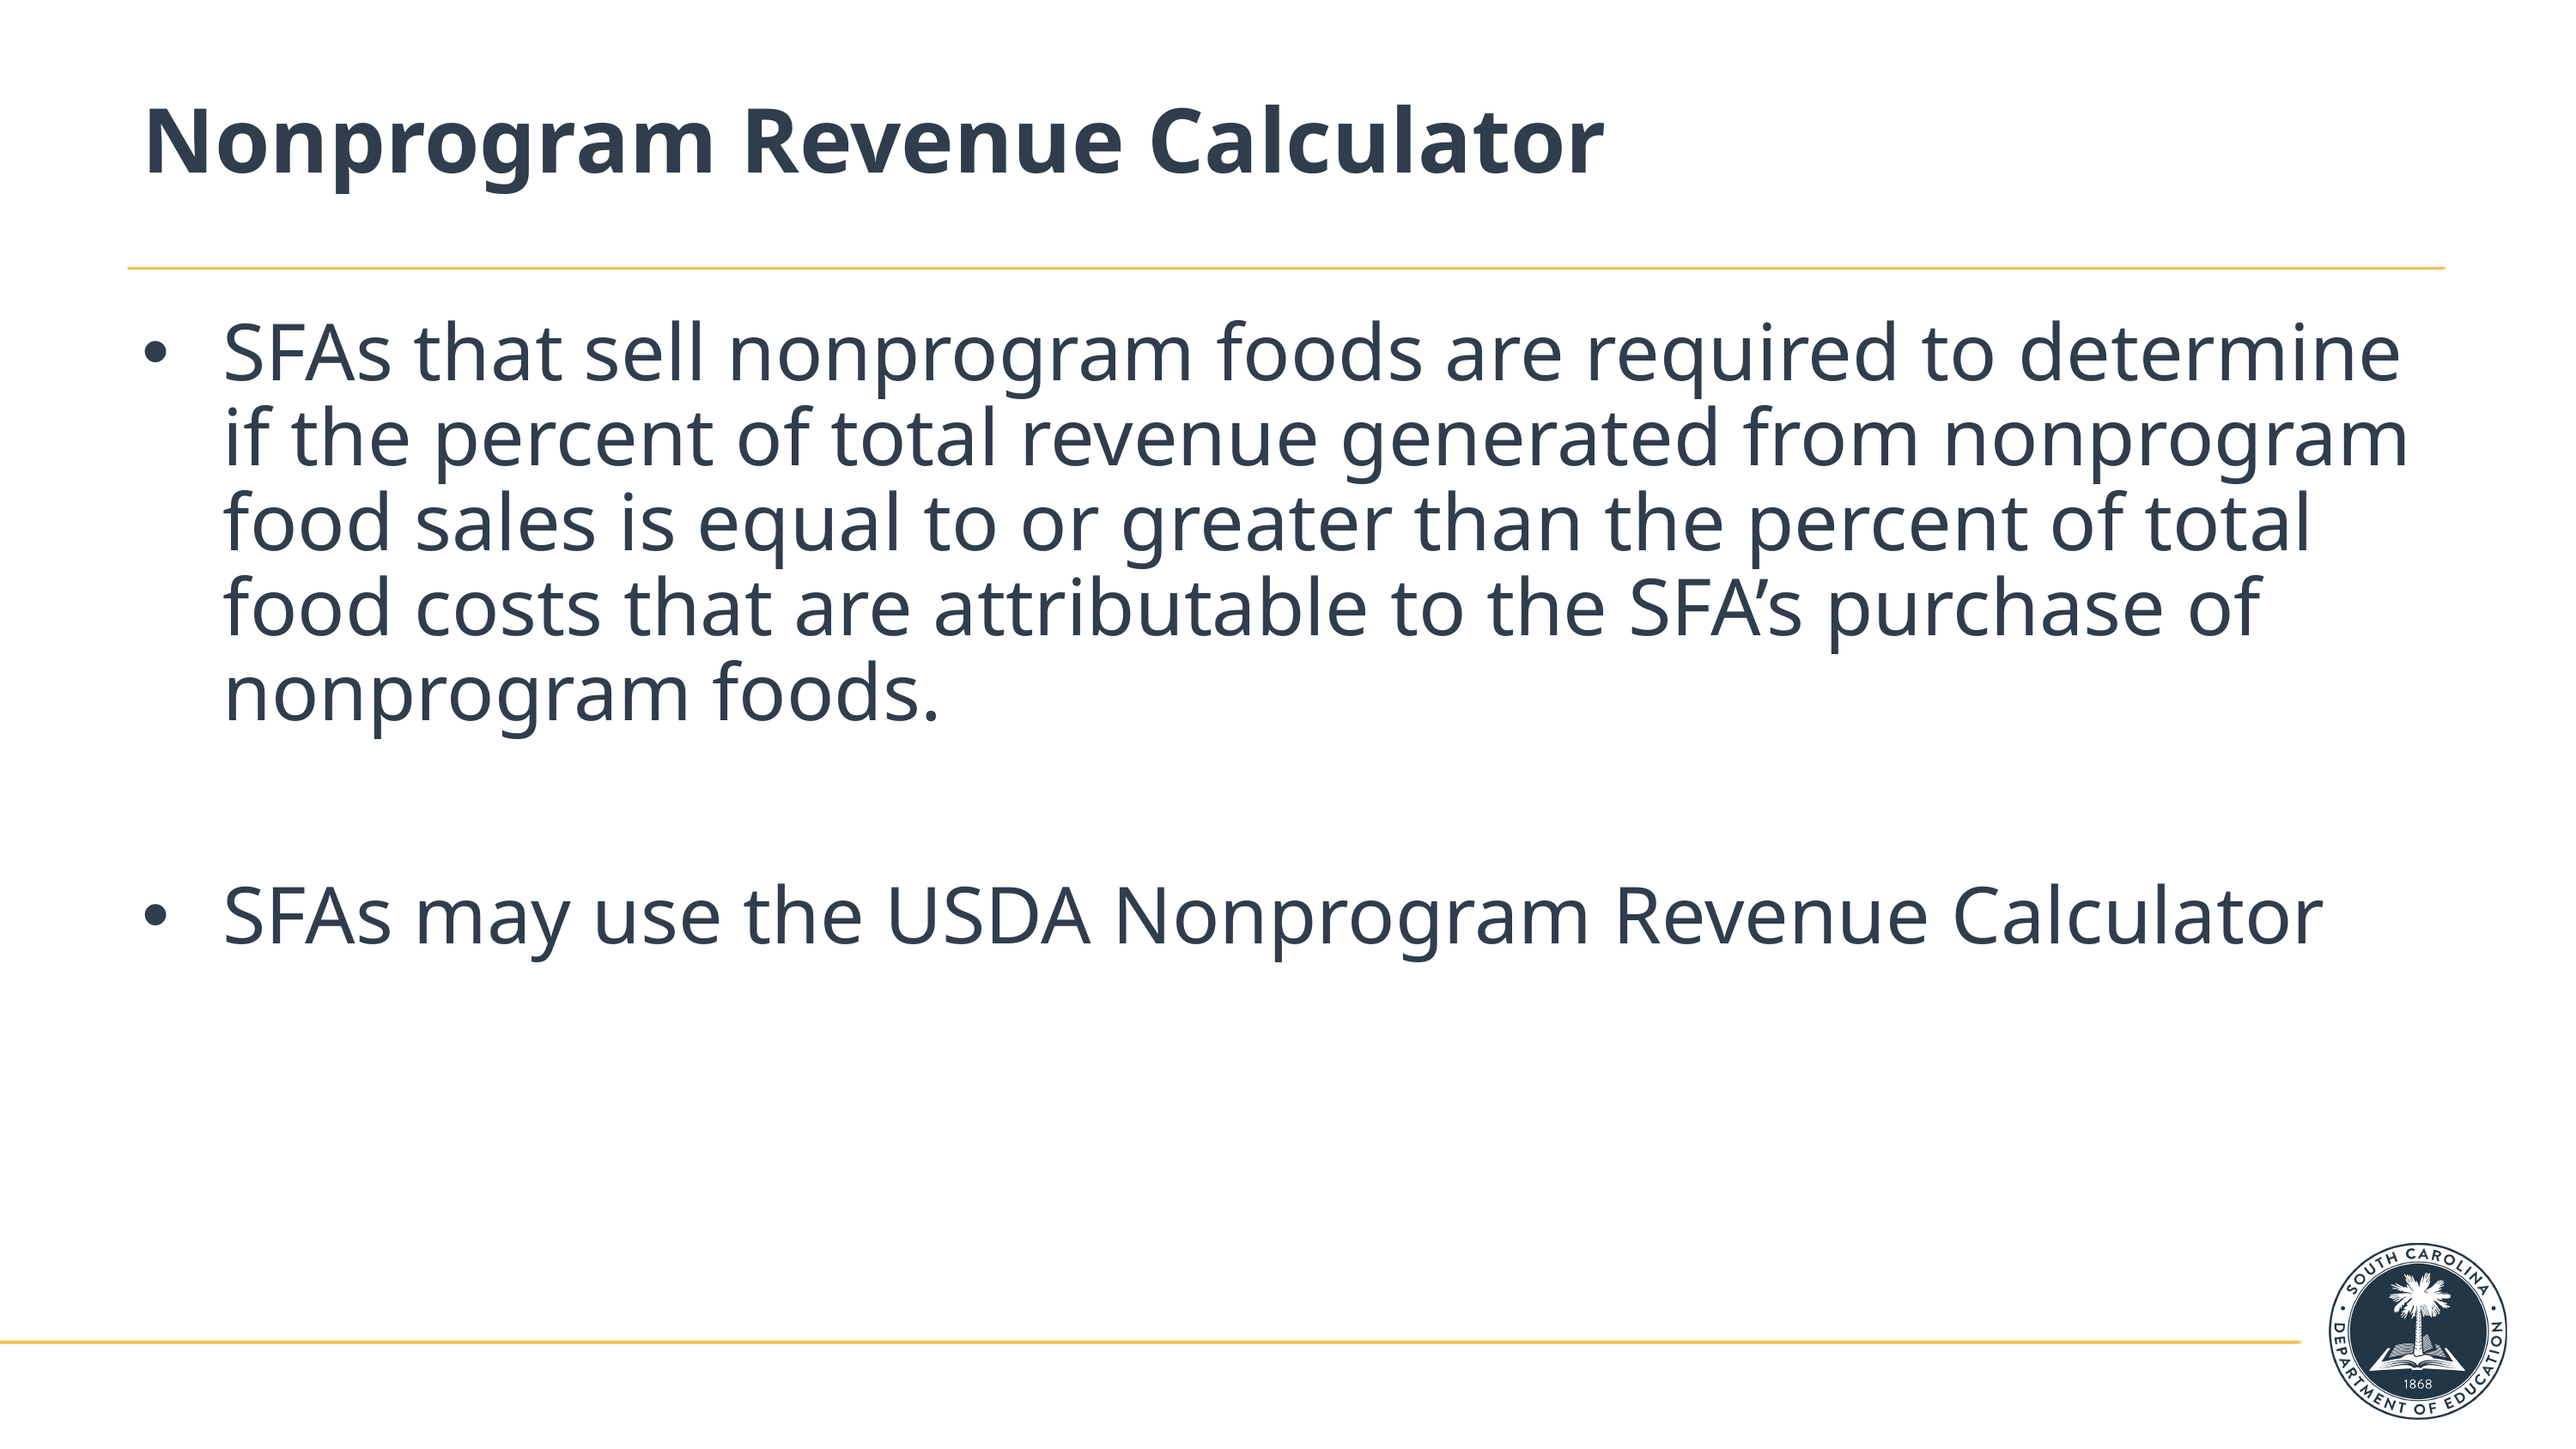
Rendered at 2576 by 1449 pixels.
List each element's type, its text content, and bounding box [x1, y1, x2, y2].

list SFAs that sell nonprogram foods are required to determine if the percent of total revenue generated from nonprogram food sales is equal to or greater than the percent of total food costs that are attributable to the SFA’s purchase of nonprogram foods. SFAs may use the USDA Nonprogram Revenue Calculator [129, 306, 2447, 1149]
title Nonprogram Revenue Calculator [129, 76, 2447, 232]
picture [2329, 1243, 2507, 1420]
